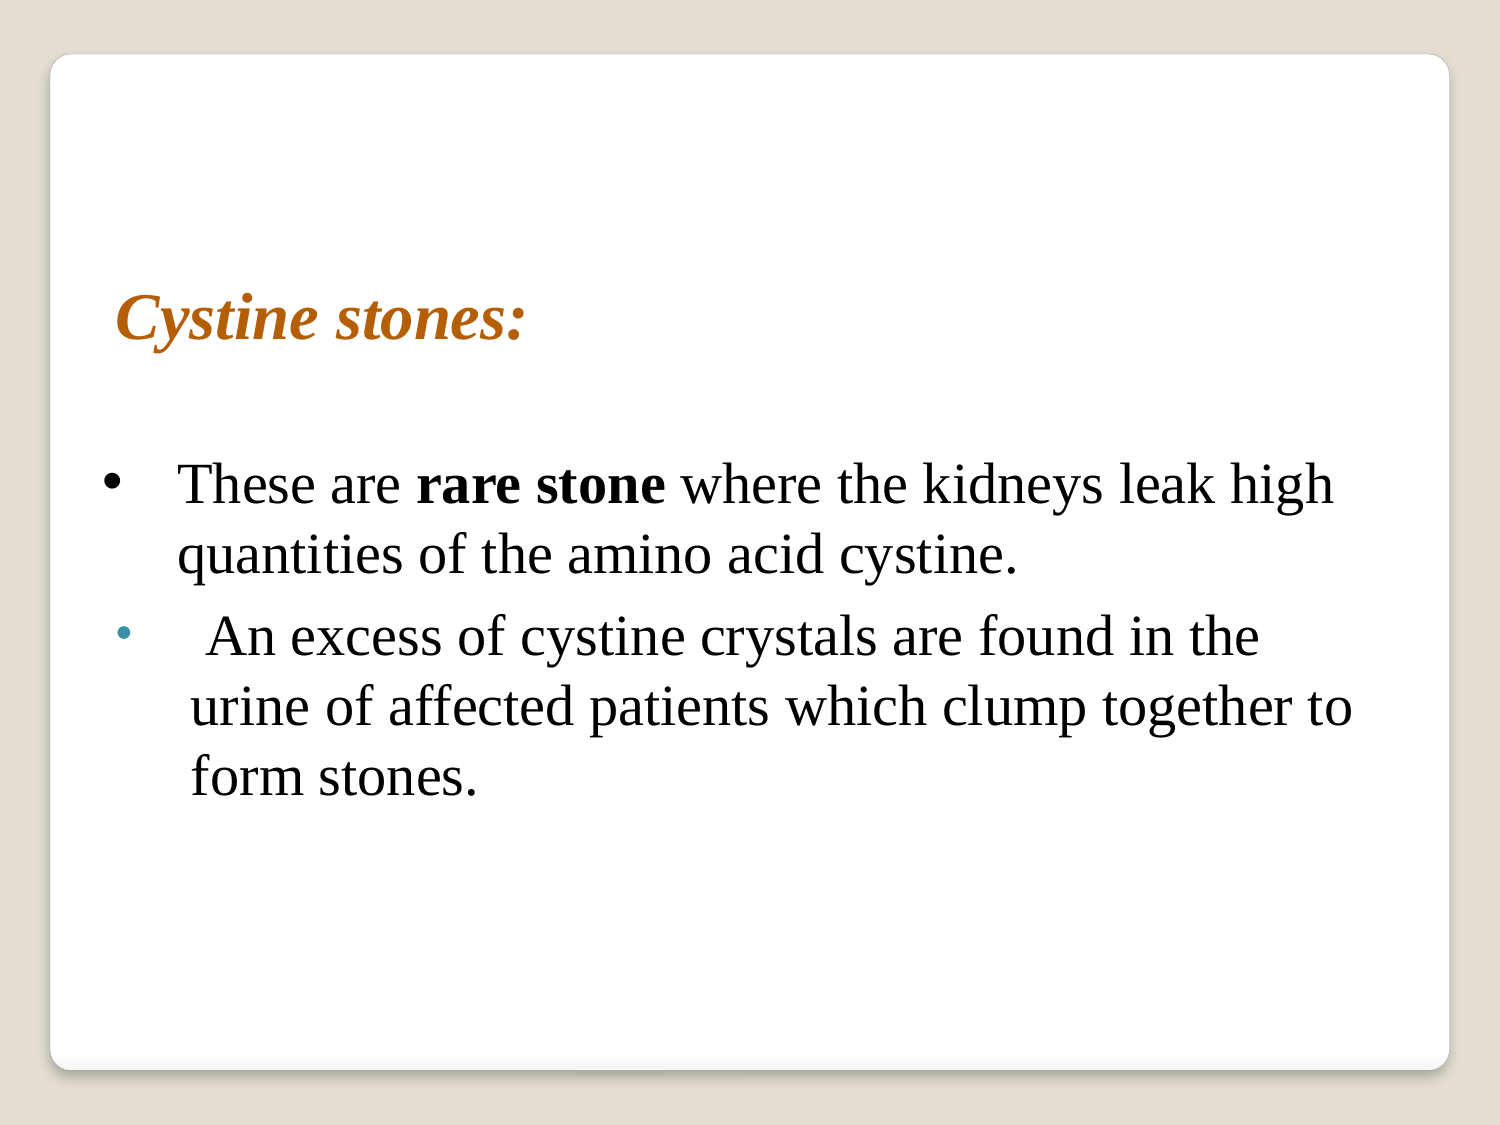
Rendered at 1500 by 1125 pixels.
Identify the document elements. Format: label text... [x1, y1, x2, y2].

text_box Cystine stones: These are rare stone where the kidneys leak high quantities of the amino acid cystine. An excess of cystine crystals are found in the urine of affected patients which clump together to form stones. [87, 182, 1375, 815]
